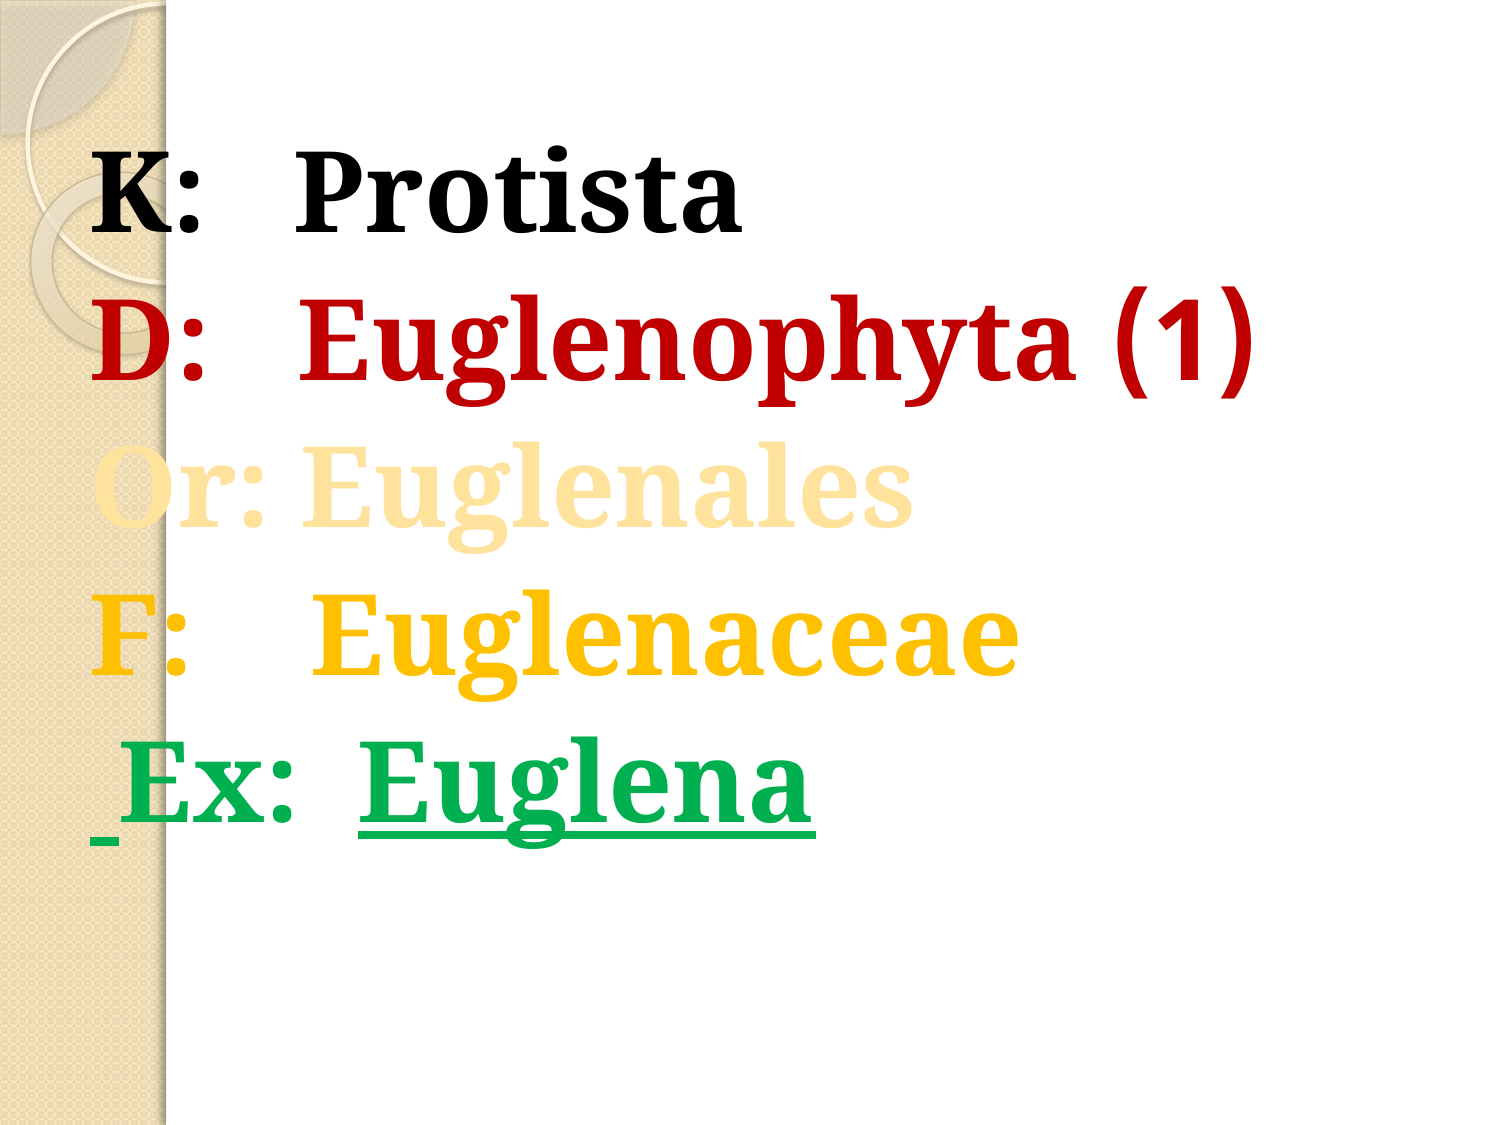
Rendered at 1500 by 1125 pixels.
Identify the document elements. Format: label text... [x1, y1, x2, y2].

list K: Protista (1) D: Euglenophyta Or: Euglenales F: Euglenaceae Ex: Euglena [75, 112, 1425, 1005]
